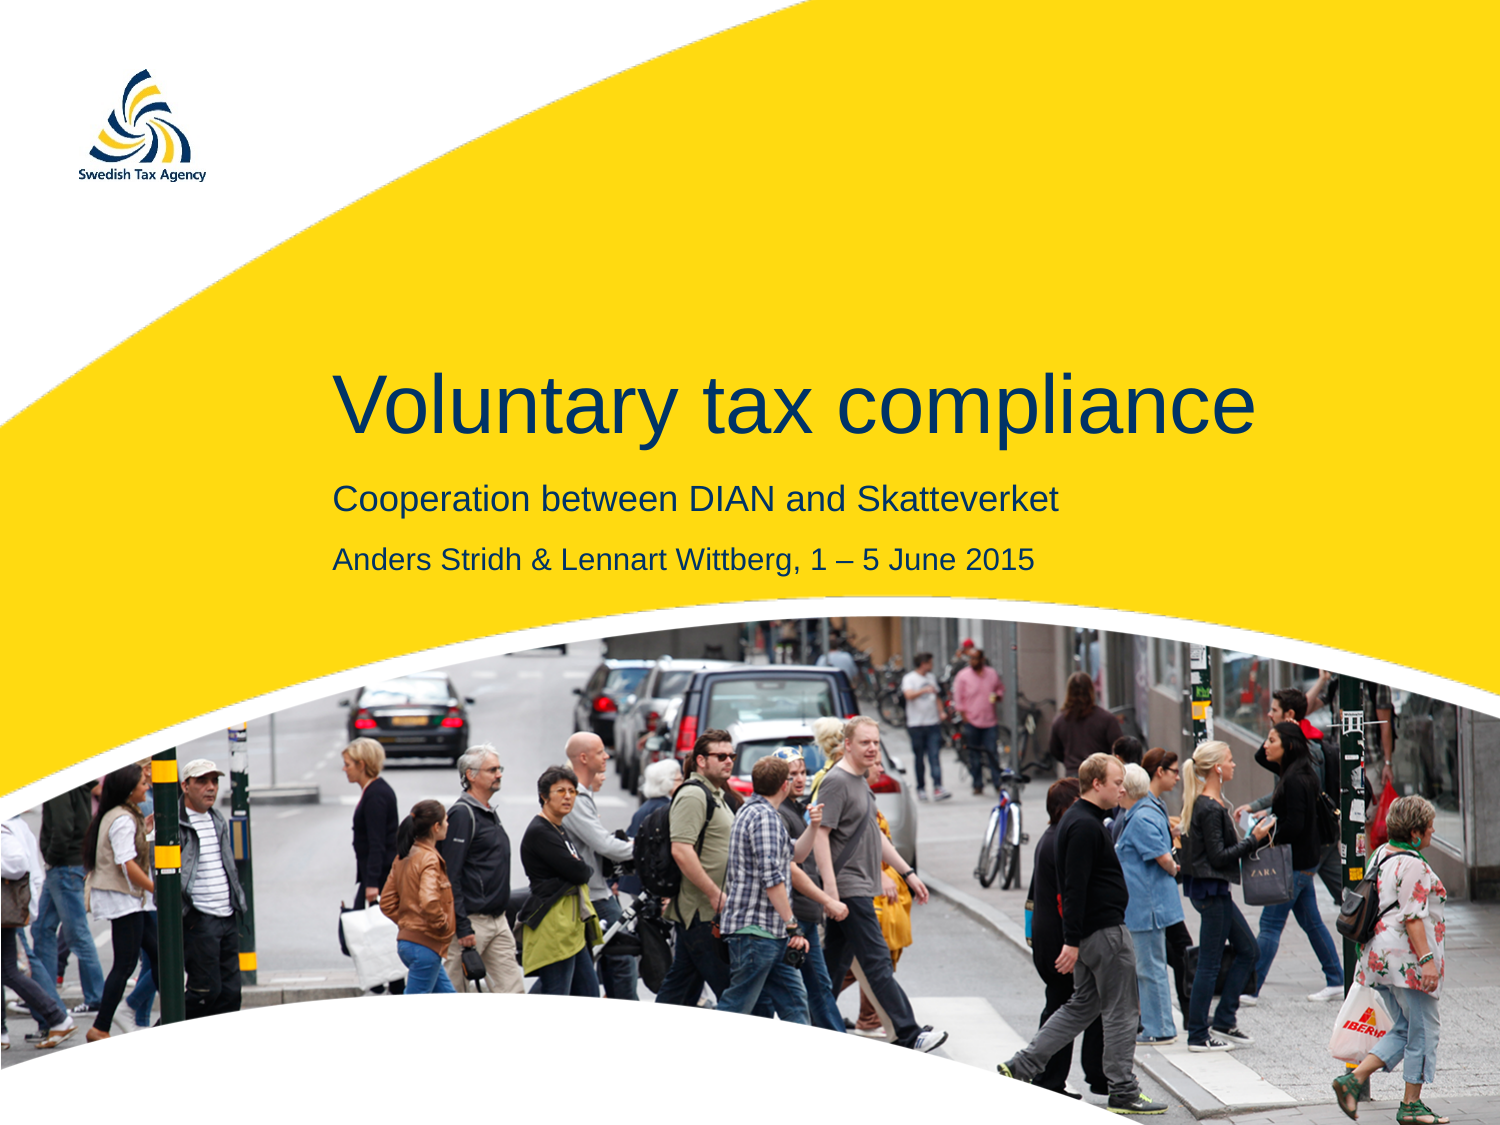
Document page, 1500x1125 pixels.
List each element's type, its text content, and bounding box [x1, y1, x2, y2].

picture [0, 0, 1500, 1125]
list Cooperation between DIAN and Skatteverket [317, 467, 1375, 528]
list Anders Stridh & Lennart Wittberg, 1 – 5 June 2015 [317, 531, 1375, 591]
title Voluntary tax compliance [317, 342, 1375, 461]
